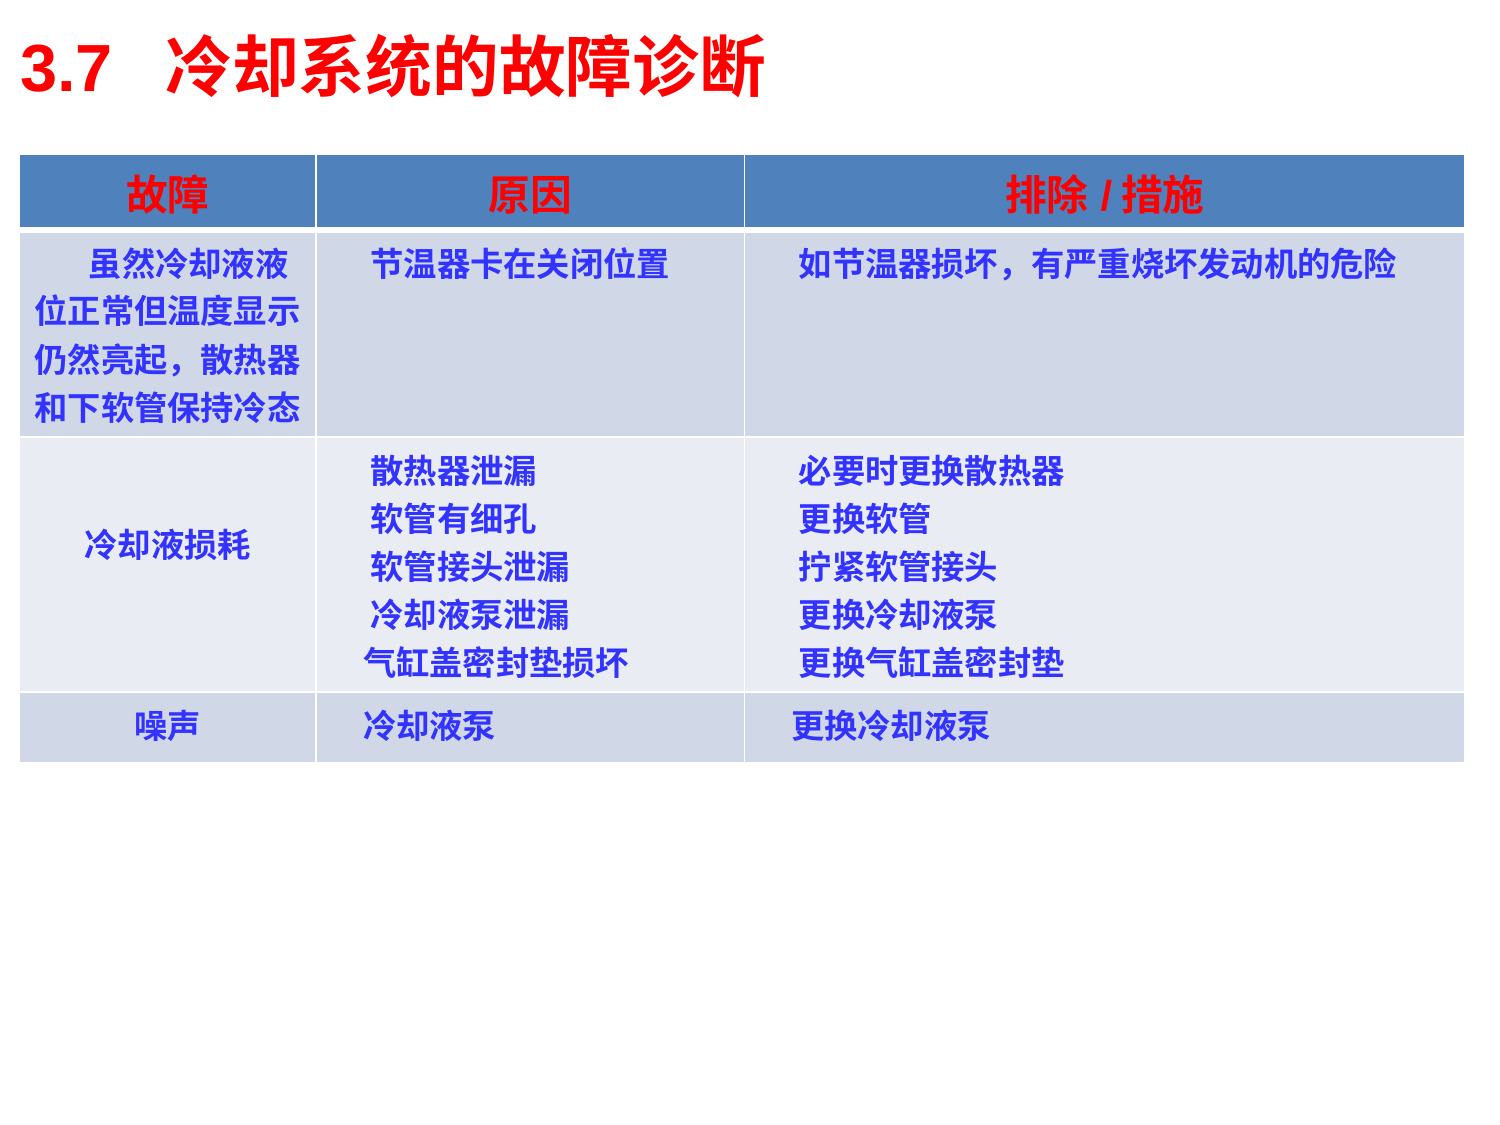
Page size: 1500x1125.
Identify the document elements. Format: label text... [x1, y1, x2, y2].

table_cell 冷却液损耗 [20, 438, 315, 691]
table_header 排除/措施 [745, 155, 1464, 227]
table_cell 噪声 [20, 693, 315, 762]
table_header 故障 [20, 155, 315, 227]
table_header 原因 [317, 155, 744, 227]
table_cell 必要时更换散热器 更换软管 拧紧软管接头 更换冷却液泵 更换气缸盖密封垫 [745, 438, 1464, 691]
table_cell 如节温器损坏，有严重烧坏发动机的危险 [745, 233, 1464, 436]
table_cell 节温器卡在关闭位置 [317, 233, 744, 436]
text_box 3.7 冷却系统的故障诊断 [5, 17, 797, 113]
table_cell 冷却液泵 [317, 693, 744, 762]
table_cell 虽然冷却液液位正常但温度显示仍然亮起，散热器和下软管保持冷态 [20, 233, 315, 436]
table_cell 更换冷却液泵 [745, 693, 1464, 762]
table_cell 散热器泄漏 软管有细孔 软管接头泄漏 冷却液泵泄漏 气缸盖密封垫损坏 [317, 438, 744, 691]
